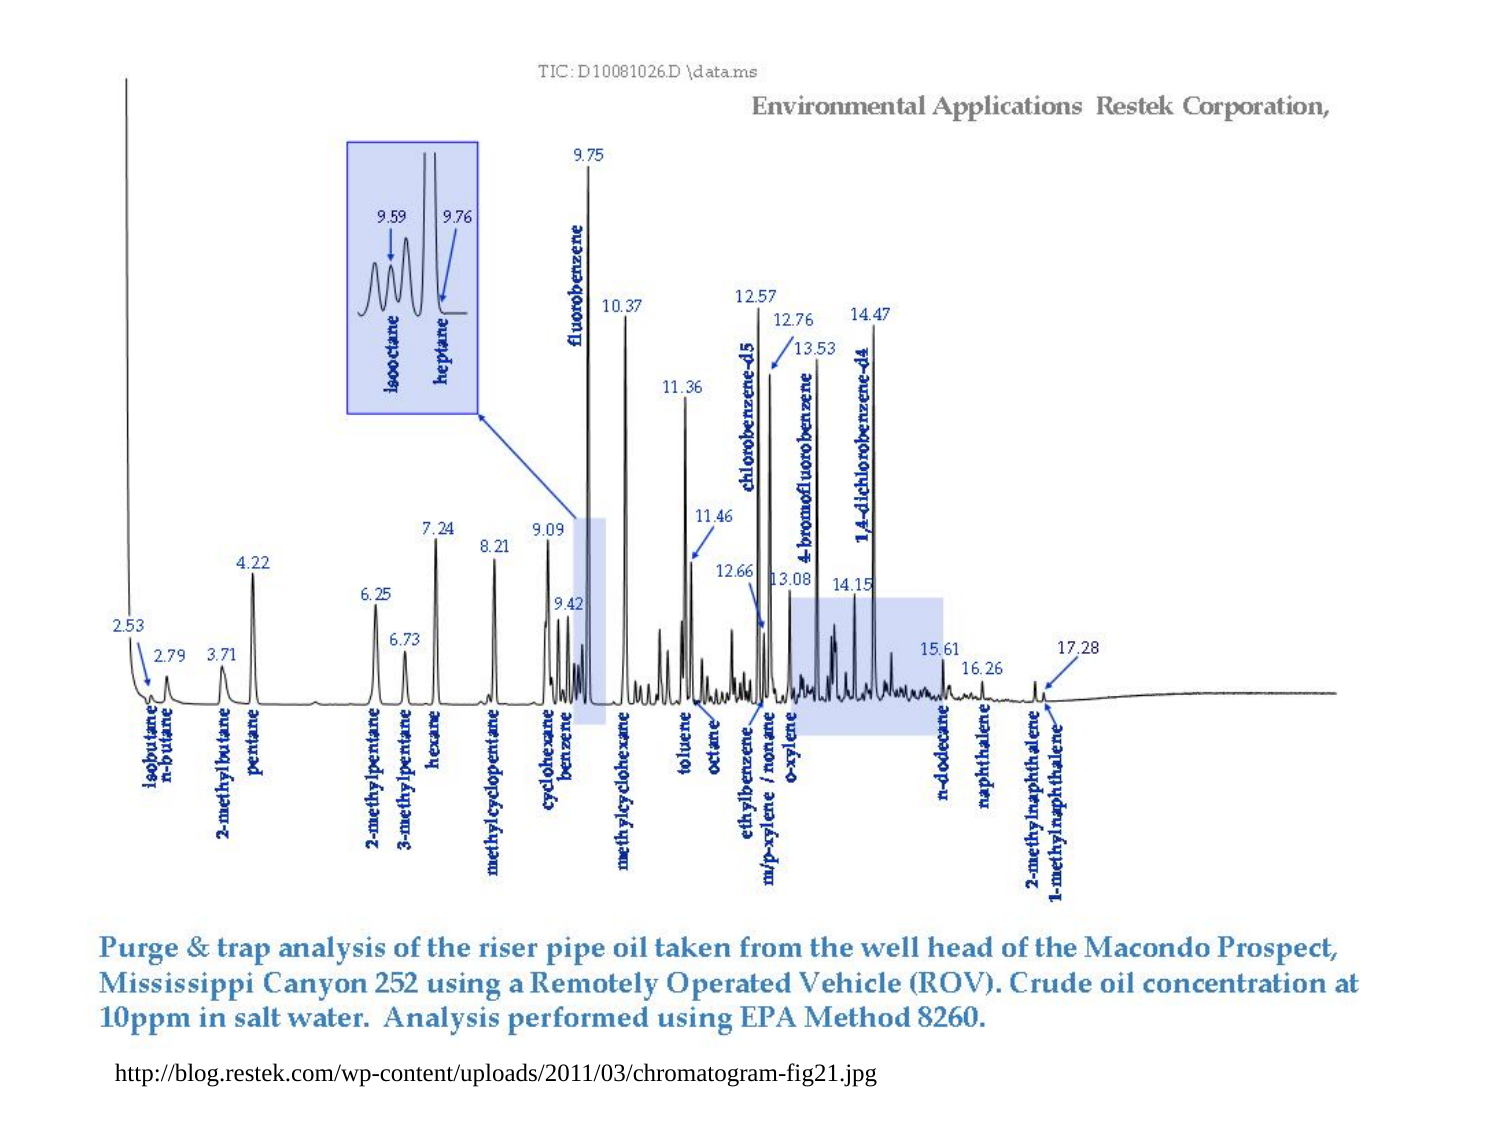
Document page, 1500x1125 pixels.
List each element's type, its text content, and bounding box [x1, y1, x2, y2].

picture [86, 60, 1404, 1049]
text_box http://blog.restek.com/wp-content/uploads/2011/03/chromatogram-fig21.jpg [100, 1056, 1078, 1094]
